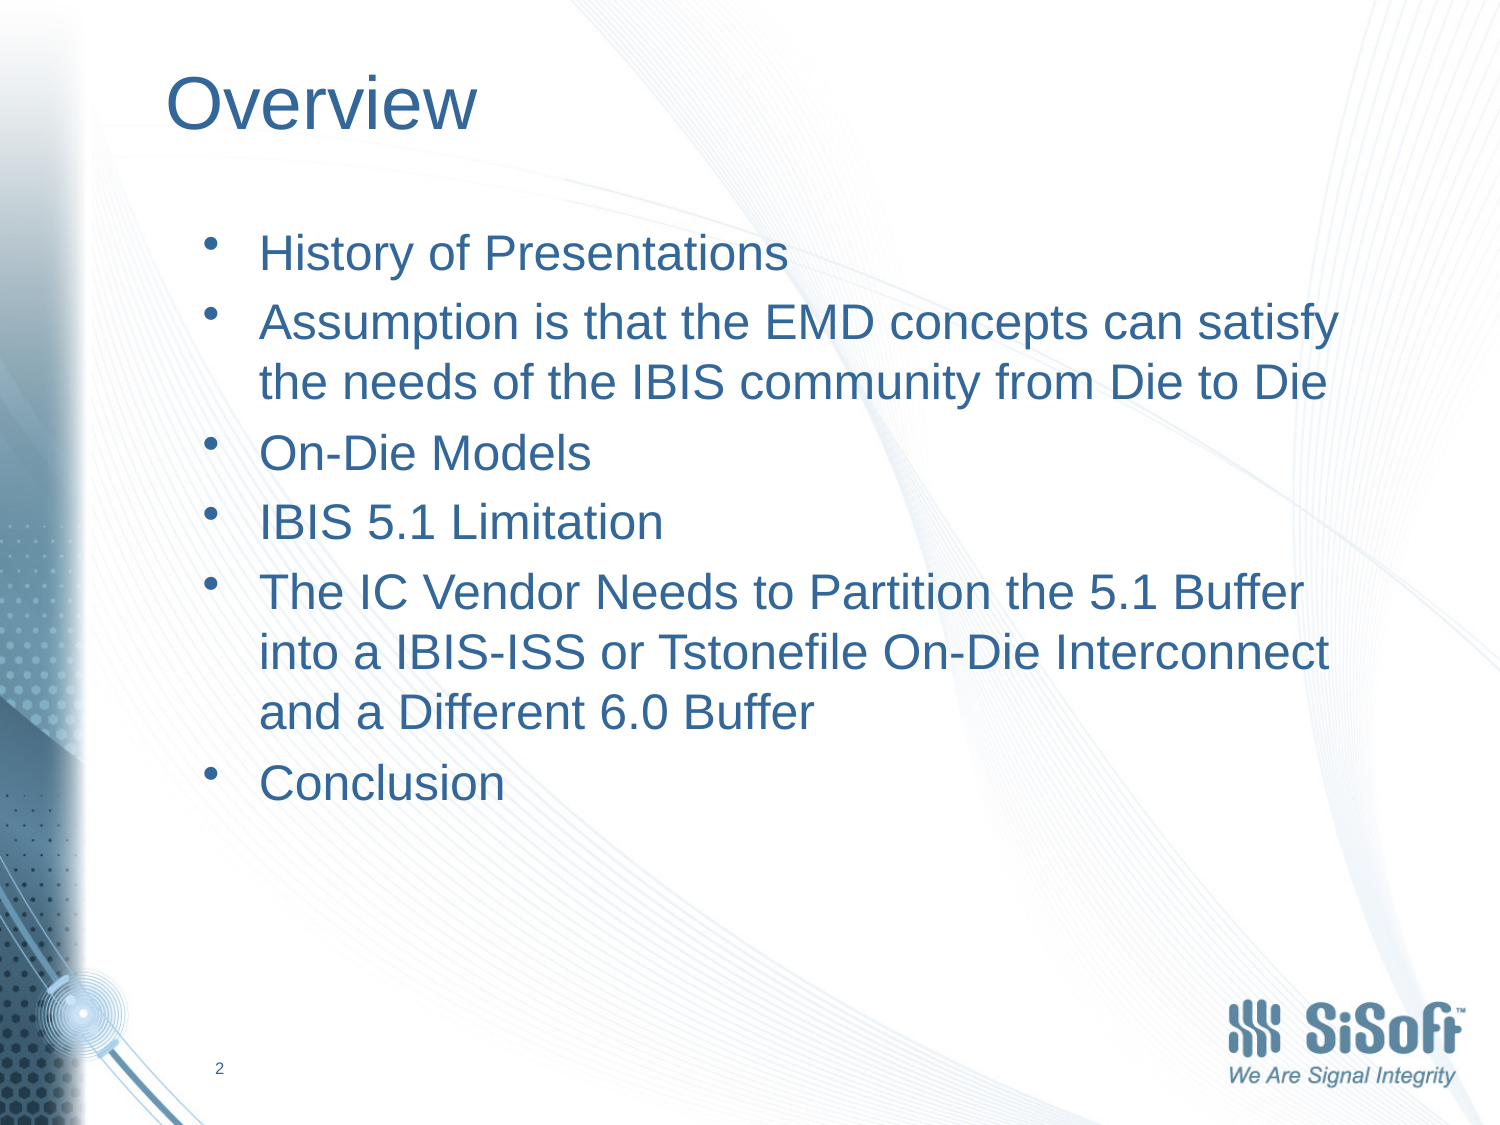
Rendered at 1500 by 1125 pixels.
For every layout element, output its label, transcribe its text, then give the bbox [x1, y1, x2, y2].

footer 2 [200, 1050, 975, 1104]
title Overview [150, 24, 1300, 175]
picture [0, 0, 1500, 1125]
list History of Presentations Assumption is that the EMD concepts can satisfy the needs of the IBIS community from Die to Die On-Die Models IBIS 5.1 Limitation The IC Vendor Needs to Partition the 5.1 Buffer into a IBIS-ISS or Tstonefile On-Die Interconnect and a Different 6.0 Buffer Conclusion [187, 212, 1363, 963]
